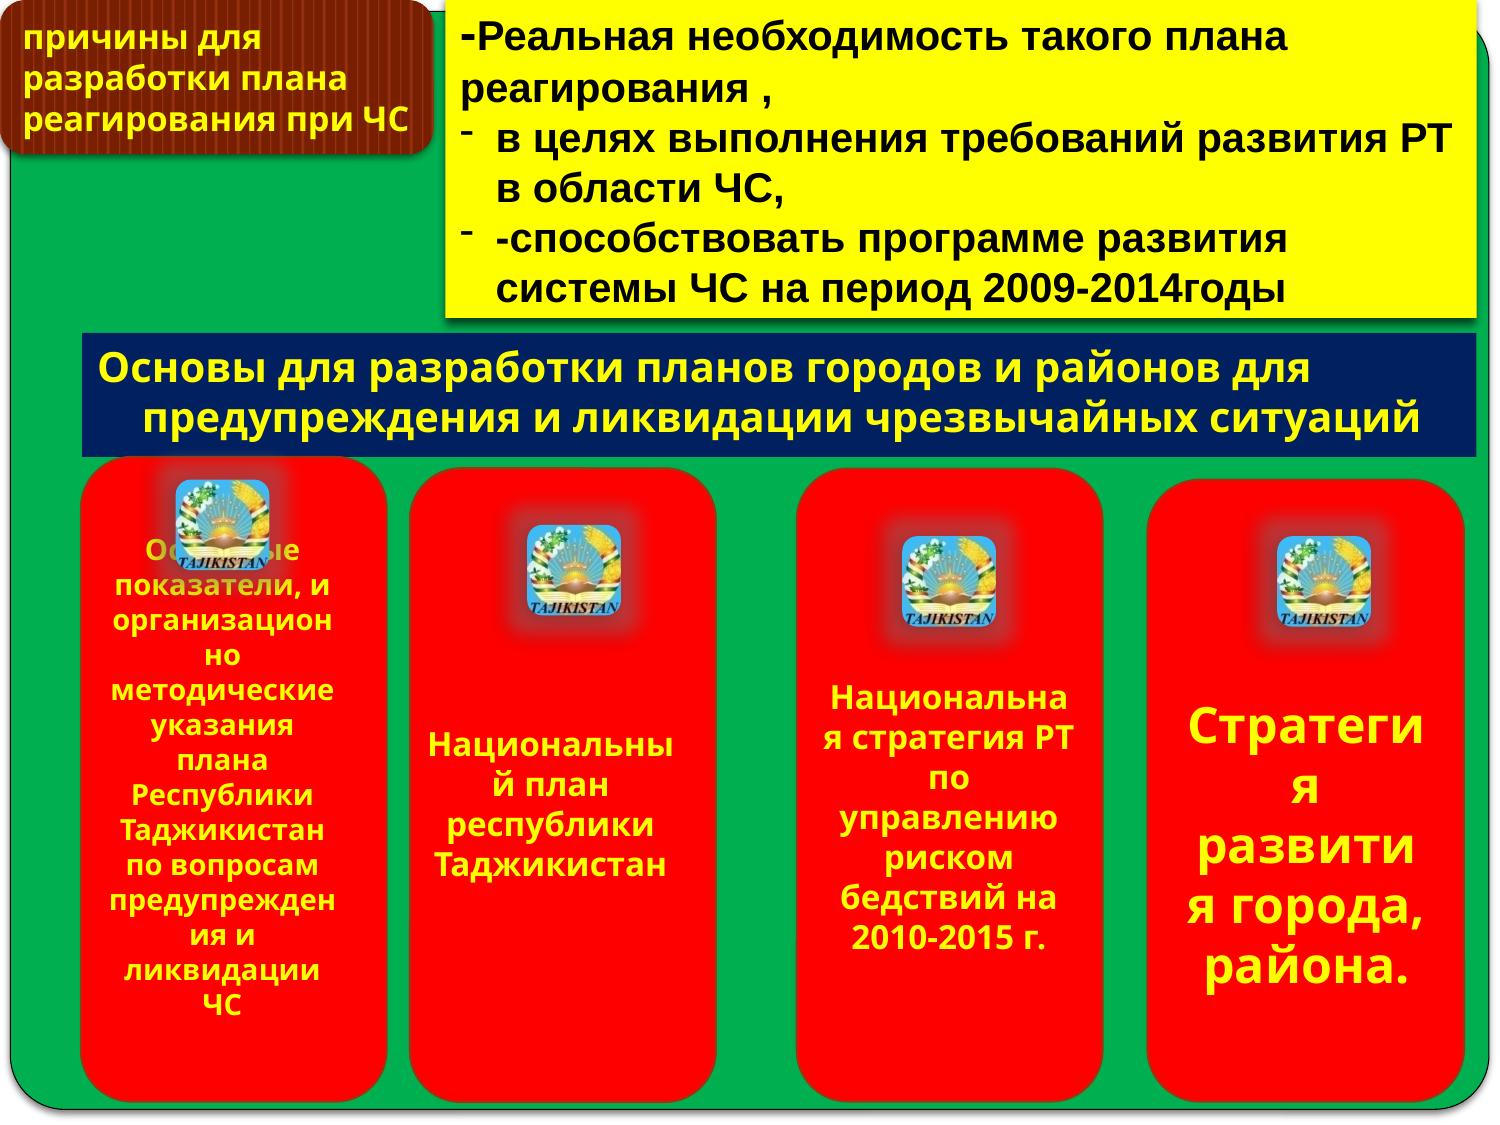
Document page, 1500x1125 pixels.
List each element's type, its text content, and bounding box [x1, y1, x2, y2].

text_box -Реальная необходимость такого плана реагирования , в целях выполнения требований развития РТ в области ЧС, -способствовать программе развития системы ЧС на период 2009-2014годы [445, 0, 1477, 318]
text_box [80, 456, 1465, 1103]
list Основы для разработки планов городов и районов для предупреждения и ликвидации чрезвычайных ситуаций [81, 332, 1477, 458]
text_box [0, 0, 434, 155]
